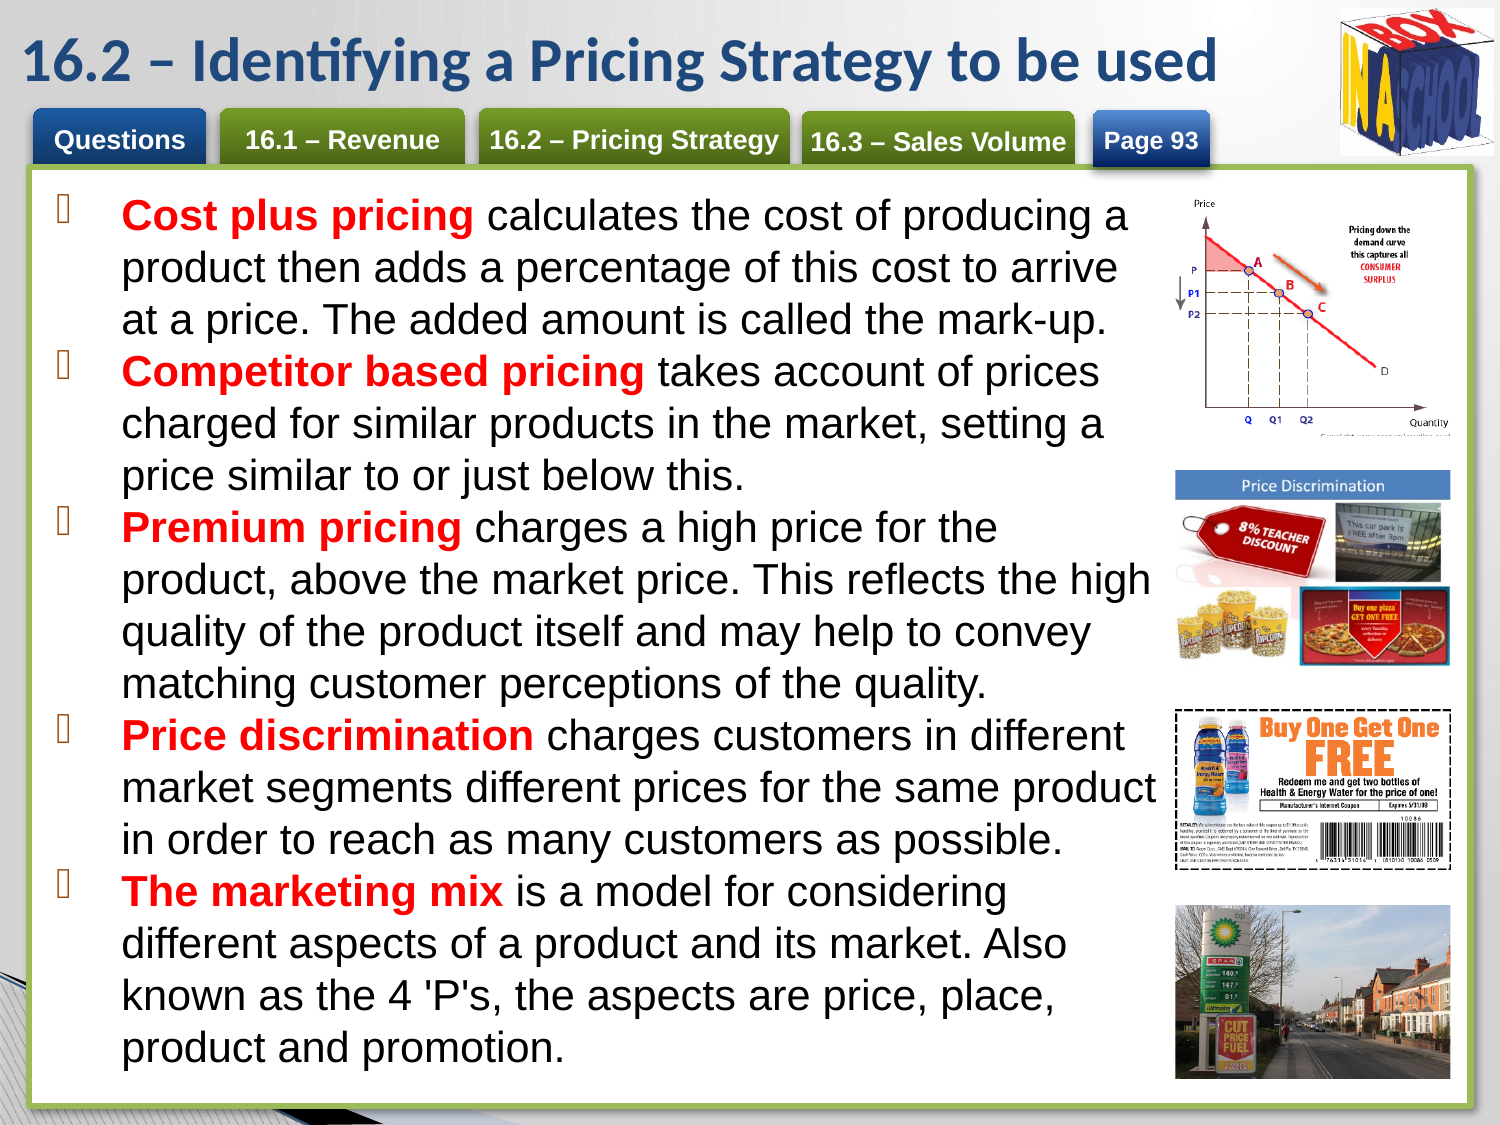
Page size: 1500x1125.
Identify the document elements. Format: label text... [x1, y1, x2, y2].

picture [1174, 904, 1451, 1080]
picture [281, 1114, 303, 1125]
picture [1340, 8, 1495, 156]
title 16.2 – Identifying a Pricing Strategy to be used [5, 11, 1270, 102]
picture [1174, 708, 1451, 870]
picture [1174, 470, 1451, 670]
text_box Page 93 [1092, 109, 1211, 167]
picture [1174, 192, 1451, 436]
text_box Cost plus pricing calculates the cost of producing a product then adds a percentage of this cost to arrive at a price. The added amount is called the mark-up. Competitor based pricing takes account of prices charged for similar products in the market, setting a price similar to or just below this. Premium pricing charges a high price for the product, above the market price. This reflects the high quality of the product itself and may help to convey matching customer perceptions of the quality. Price discrimination charges customers in different market segments different prices for the same product in order to reach as many customers as possible. The marketing mix is a model for considering different aspects of a product and its market. Also known as the 4 'P's, the aspects are price, place, product and promotion. [41, 179, 1176, 1078]
